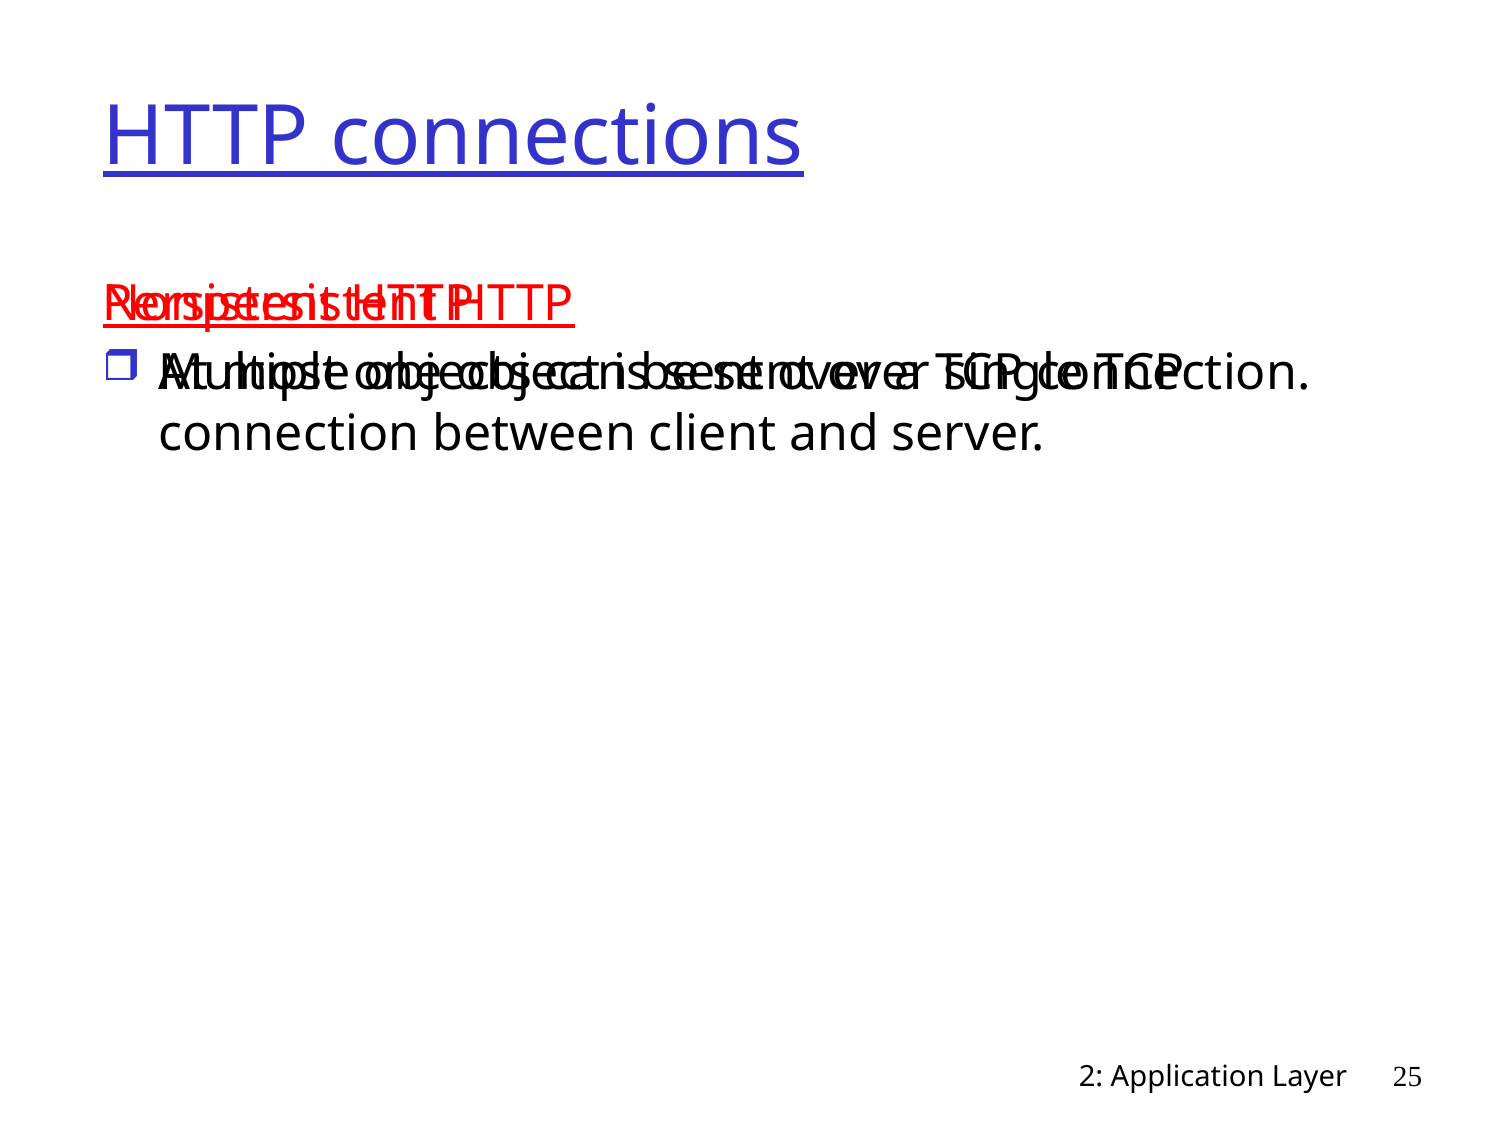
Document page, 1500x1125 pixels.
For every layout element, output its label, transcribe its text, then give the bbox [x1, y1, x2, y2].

footer 2: Application Layer [887, 1049, 1362, 1125]
slide_number 25 [1362, 1049, 1438, 1125]
list Persistent HTTP Multiple objects can be sent over single TCP connection between client and server. [87, 262, 1363, 1026]
title HTTP connections [87, 37, 1363, 226]
